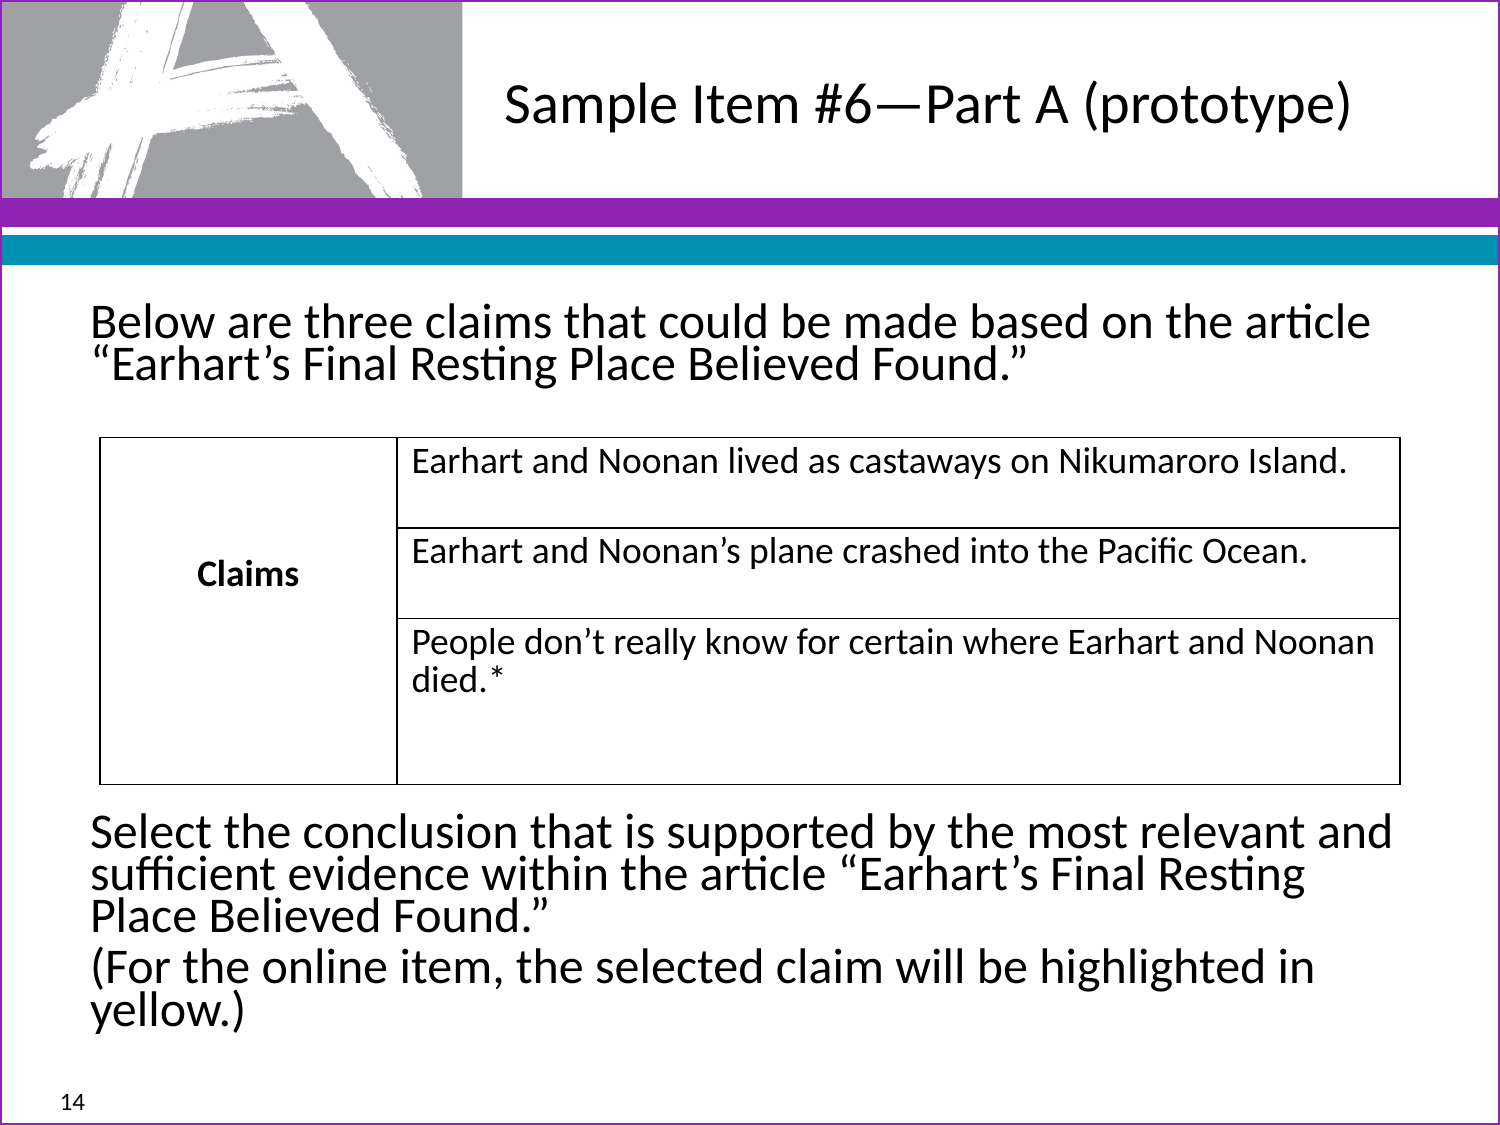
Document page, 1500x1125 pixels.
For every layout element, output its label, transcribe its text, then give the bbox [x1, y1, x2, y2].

table_cell People don’t really know for certain where Earhart and Noonan died.* [398, 619, 1399, 784]
table_header Claims [101, 438, 396, 784]
table_header Earhart and Noonan lived as castaways on Nikumaroro Island. [398, 438, 1399, 527]
table_cell Earhart and Noonan’s plane crashed into the Pacific Ocean. [398, 529, 1399, 618]
slide_number 14 [0, 1077, 100, 1125]
list Below are three claims that could be made based on the article “Earhart’s Final Resting Place Believed Found.” Select the conclusion that is supported by the most relevant and sufficient evidence within the article “Earhart’s Final Resting Place Believed Found.” (For the online item, the selected claim will be highlighted in yellow.) [75, 262, 1425, 1075]
picture [2, 2, 462, 198]
title Sample Item #6—Part A (prototype) [462, 0, 1500, 200]
